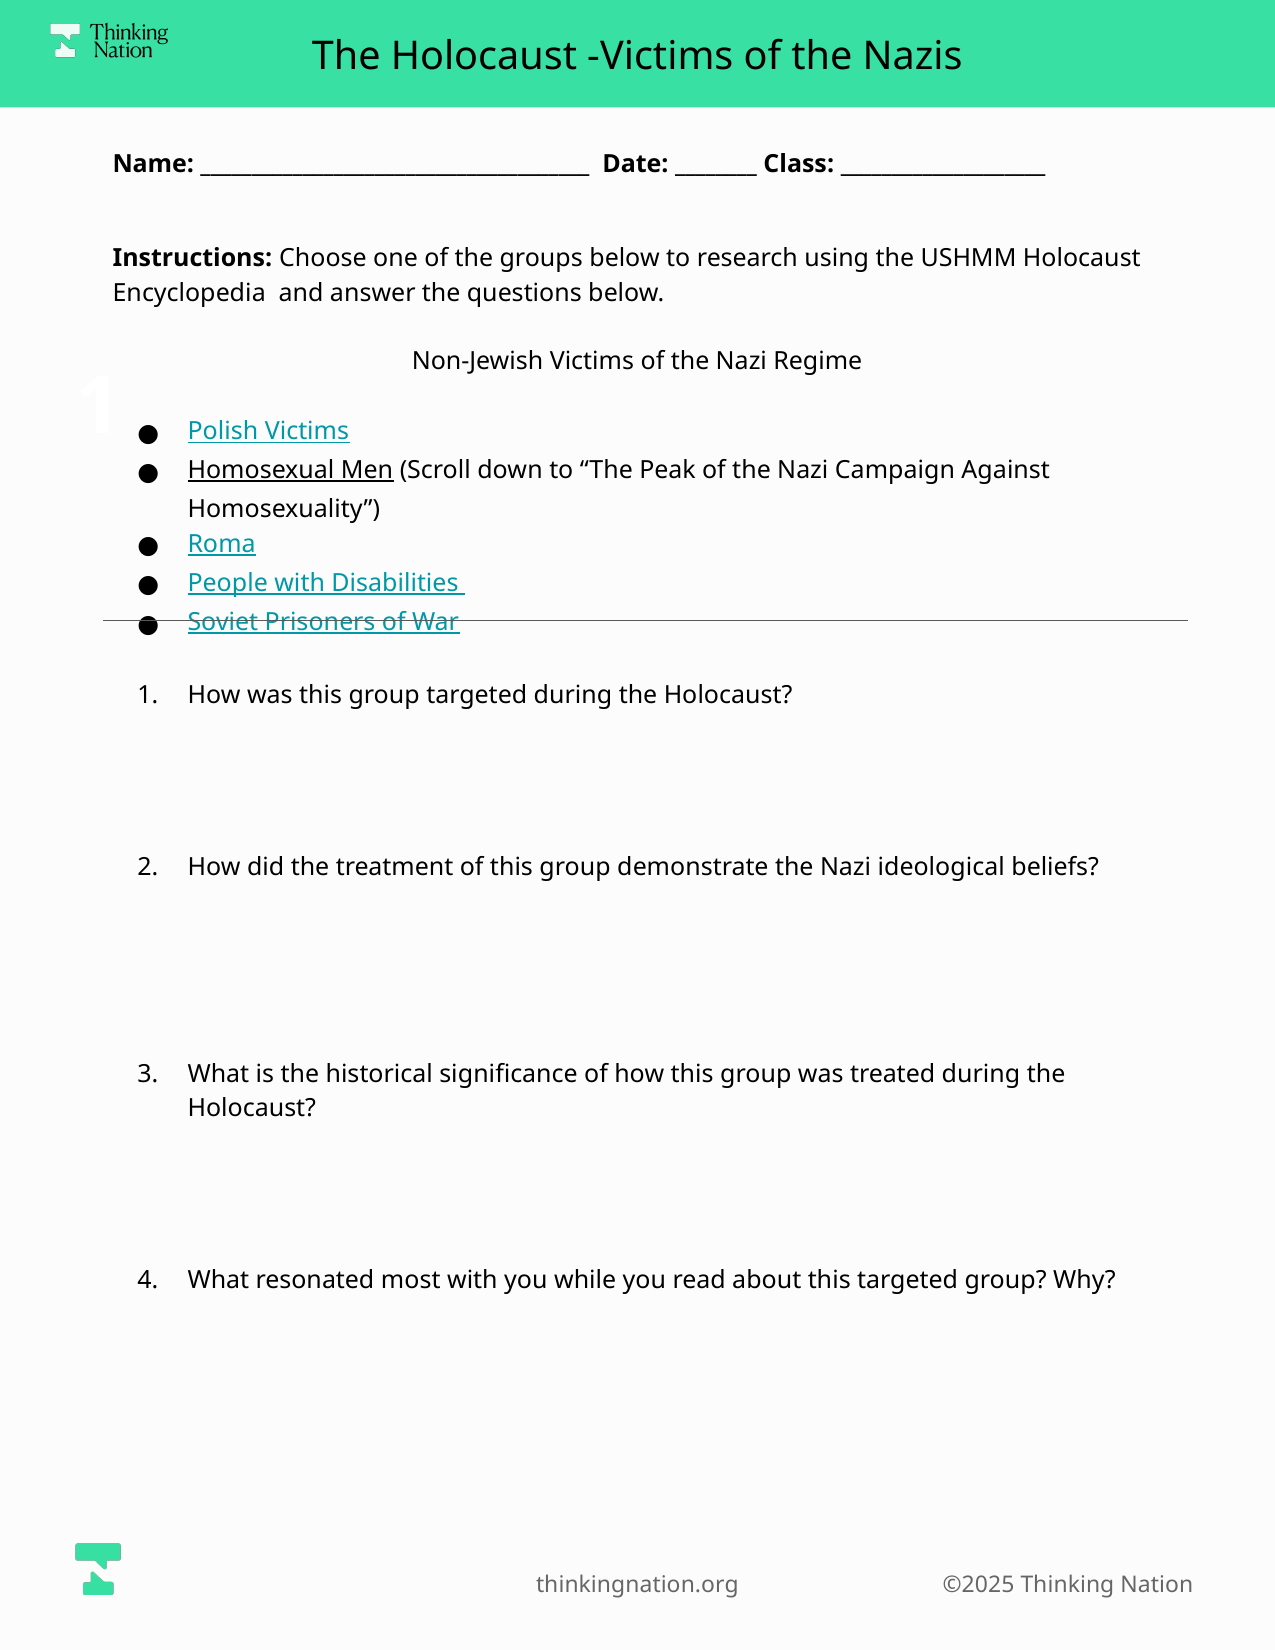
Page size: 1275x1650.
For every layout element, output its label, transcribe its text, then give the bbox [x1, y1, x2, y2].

text_box ©2025 Thinking Nation [907, 1553, 1210, 1605]
text_box 1 [30, 315, 165, 450]
text_box The Holocaust -Victims of the Nazis [0, 0, 1275, 108]
picture [62, 1533, 134, 1605]
text_box thinkingnation.org [486, 1553, 789, 1605]
picture [36, 12, 172, 69]
text_box Name: ______________________________________ Date: ________ Class: ____________________ Instructions: Choose one of the groups below to research using the USHMM Holocaust Encyclopedia and answer the questions below. Non-Jewish Victims of the Nazi Regime Polish Victims Homosexual Men (Scroll down to “The Peak of the Nazi Campaign Against Homosexuality”) Roma People with Disabilities Soviet Prisoners of War How was this group targeted during the Holocaust? How did the treatment of this group demonstrate the Nazi ideological beliefs? What is the historical significance of how this group was treated during the Holocaust? What resonated most with you while you read about this targeted group? Why? [97, 132, 1178, 1412]
